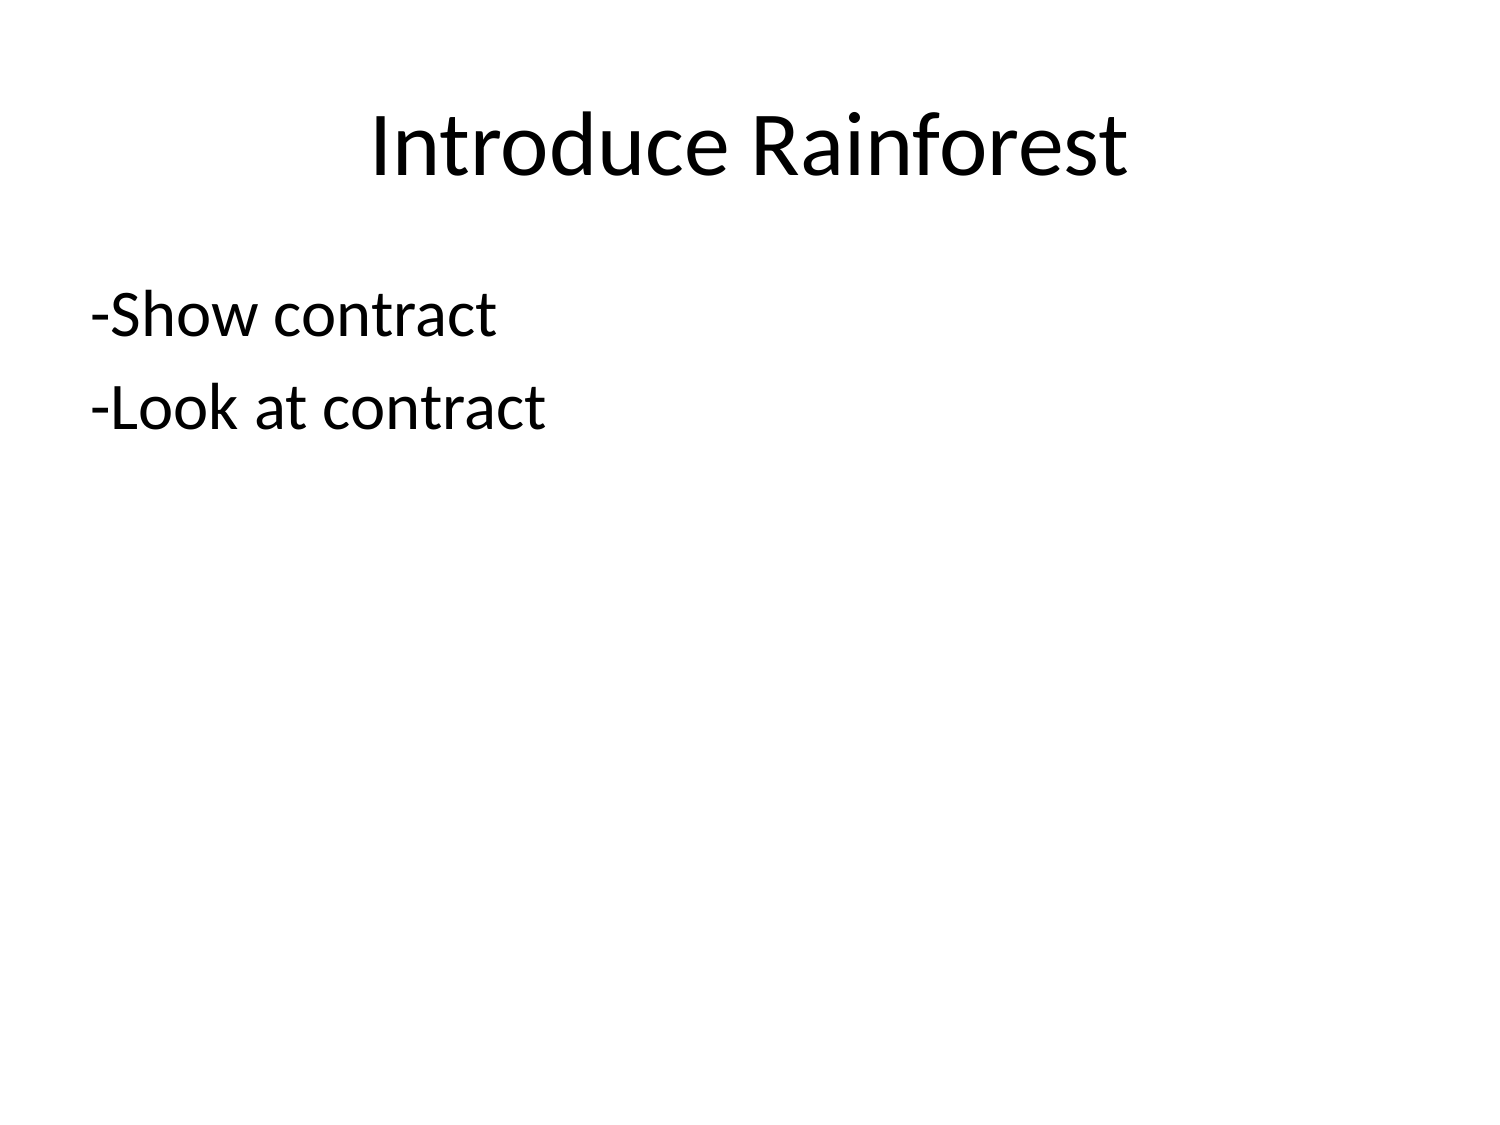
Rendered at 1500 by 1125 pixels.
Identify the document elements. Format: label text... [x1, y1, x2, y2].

title Introduce Rainforest [75, 45, 1425, 233]
list -Show contract -Look at contract [75, 262, 1425, 1005]
